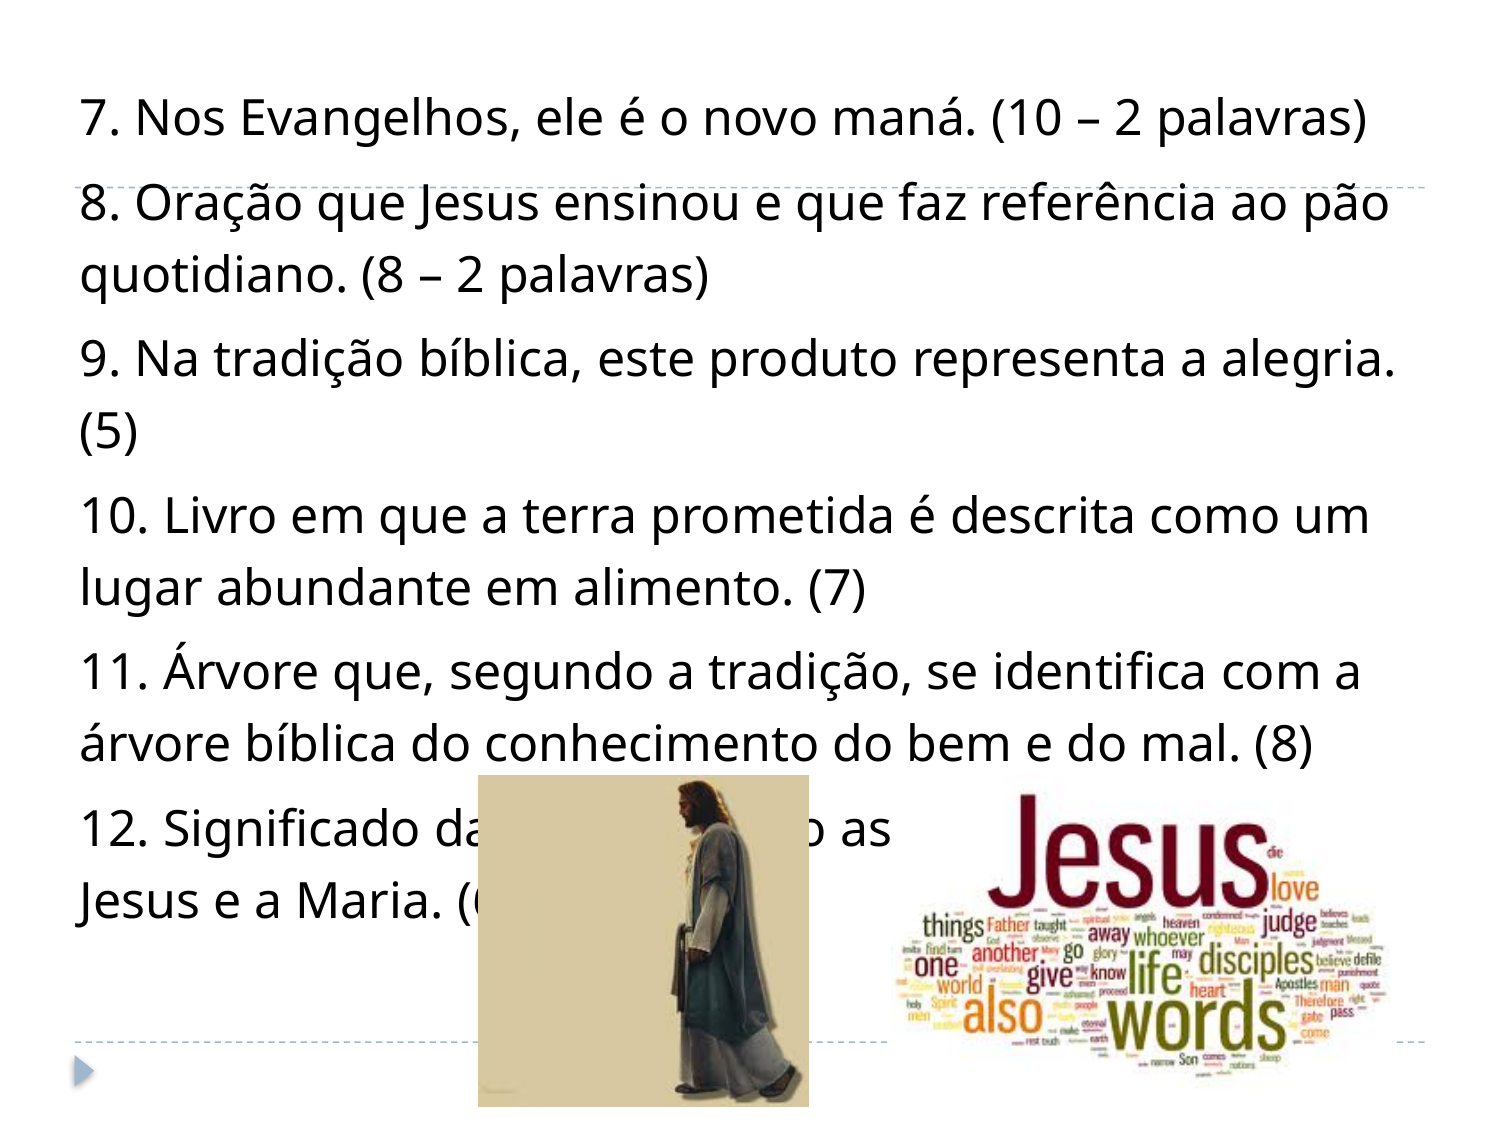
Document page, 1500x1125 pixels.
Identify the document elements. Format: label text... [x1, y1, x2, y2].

list 7. Nos Evangelhos, ele é o novo maná. (10 – 2 palavras) 8. Oração que Jesus ensinou e que faz referência ao pão quotidiano. (8 – 2 palavras) 9. Na tradição bíblica, este produto representa a alegria. (5) 10. Livro em que a terra prometida é descrita como um lugar abundante em alimento. (7) 11. Árvore que, segundo a tradição, se identifica com a árvore bíblica do conhecimento do bem e do mal. (8) 12. Significado da maçã quando associada ao menino Jesus e a Maria. (6) [64, 66, 1447, 1022]
picture [478, 775, 810, 1107]
picture [891, 775, 1392, 1095]
